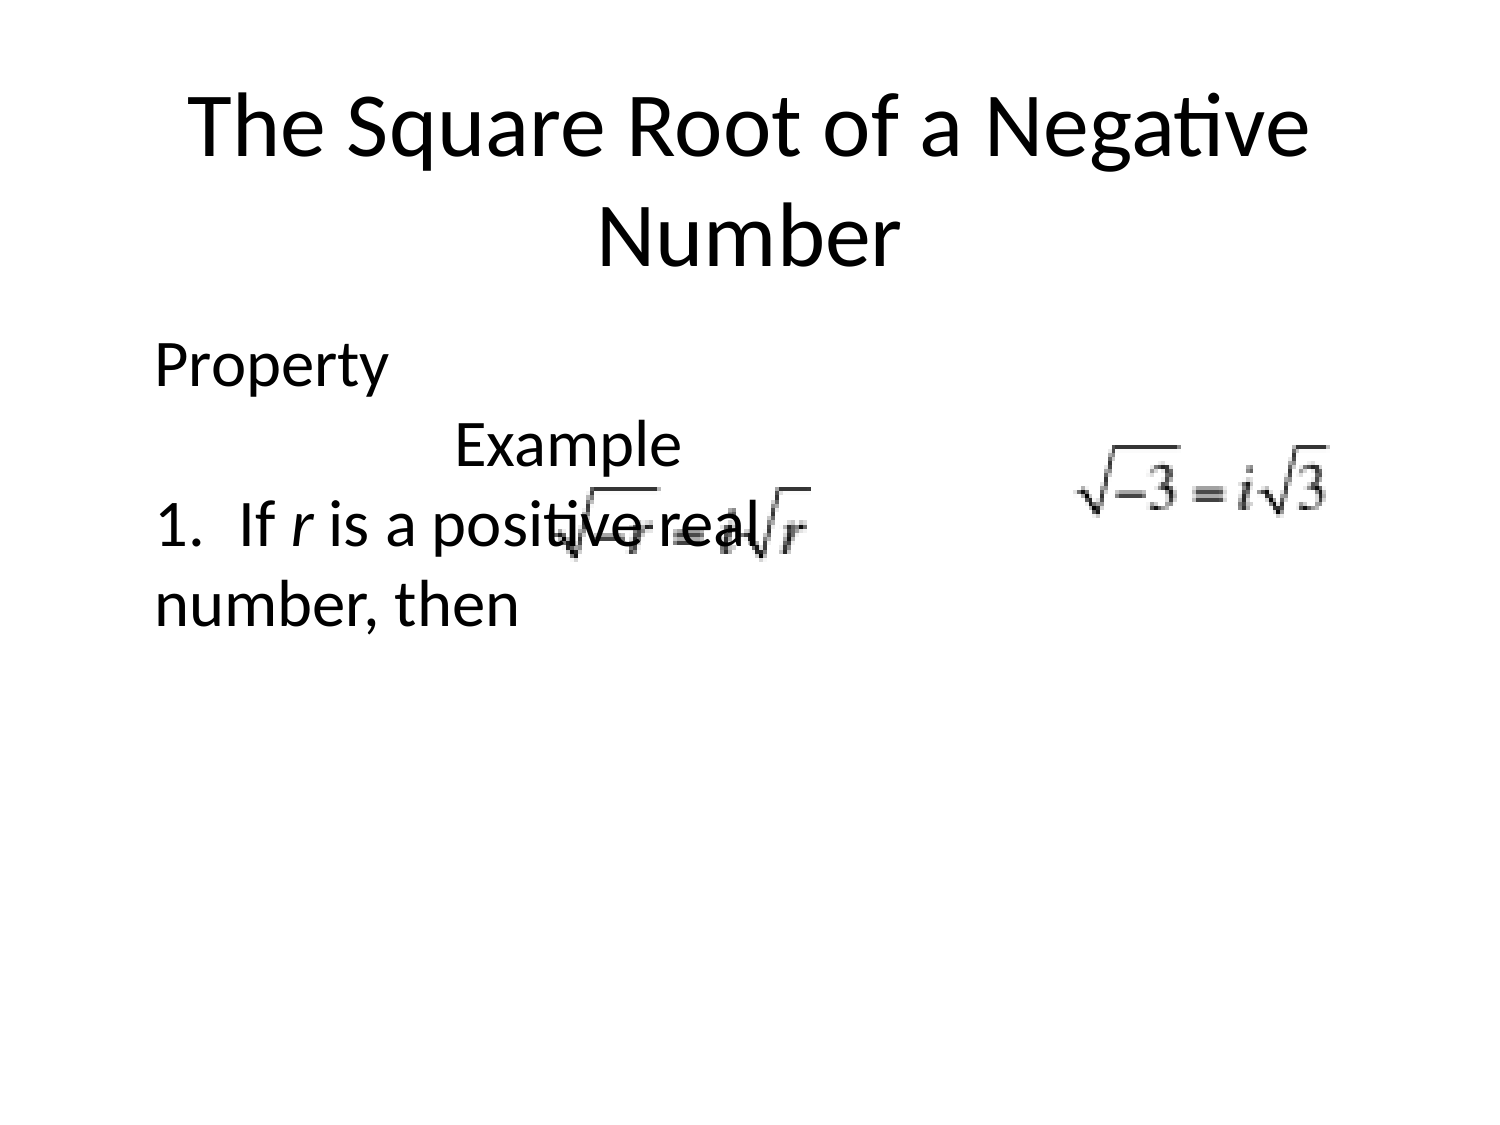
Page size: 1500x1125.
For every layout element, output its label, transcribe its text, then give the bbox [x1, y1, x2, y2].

title The Square Root of a Negative Number [75, 45, 1425, 304]
text_box Property Example If r is a positive real number, then [139, 312, 1448, 807]
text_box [543, 475, 815, 564]
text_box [1065, 433, 1335, 519]
